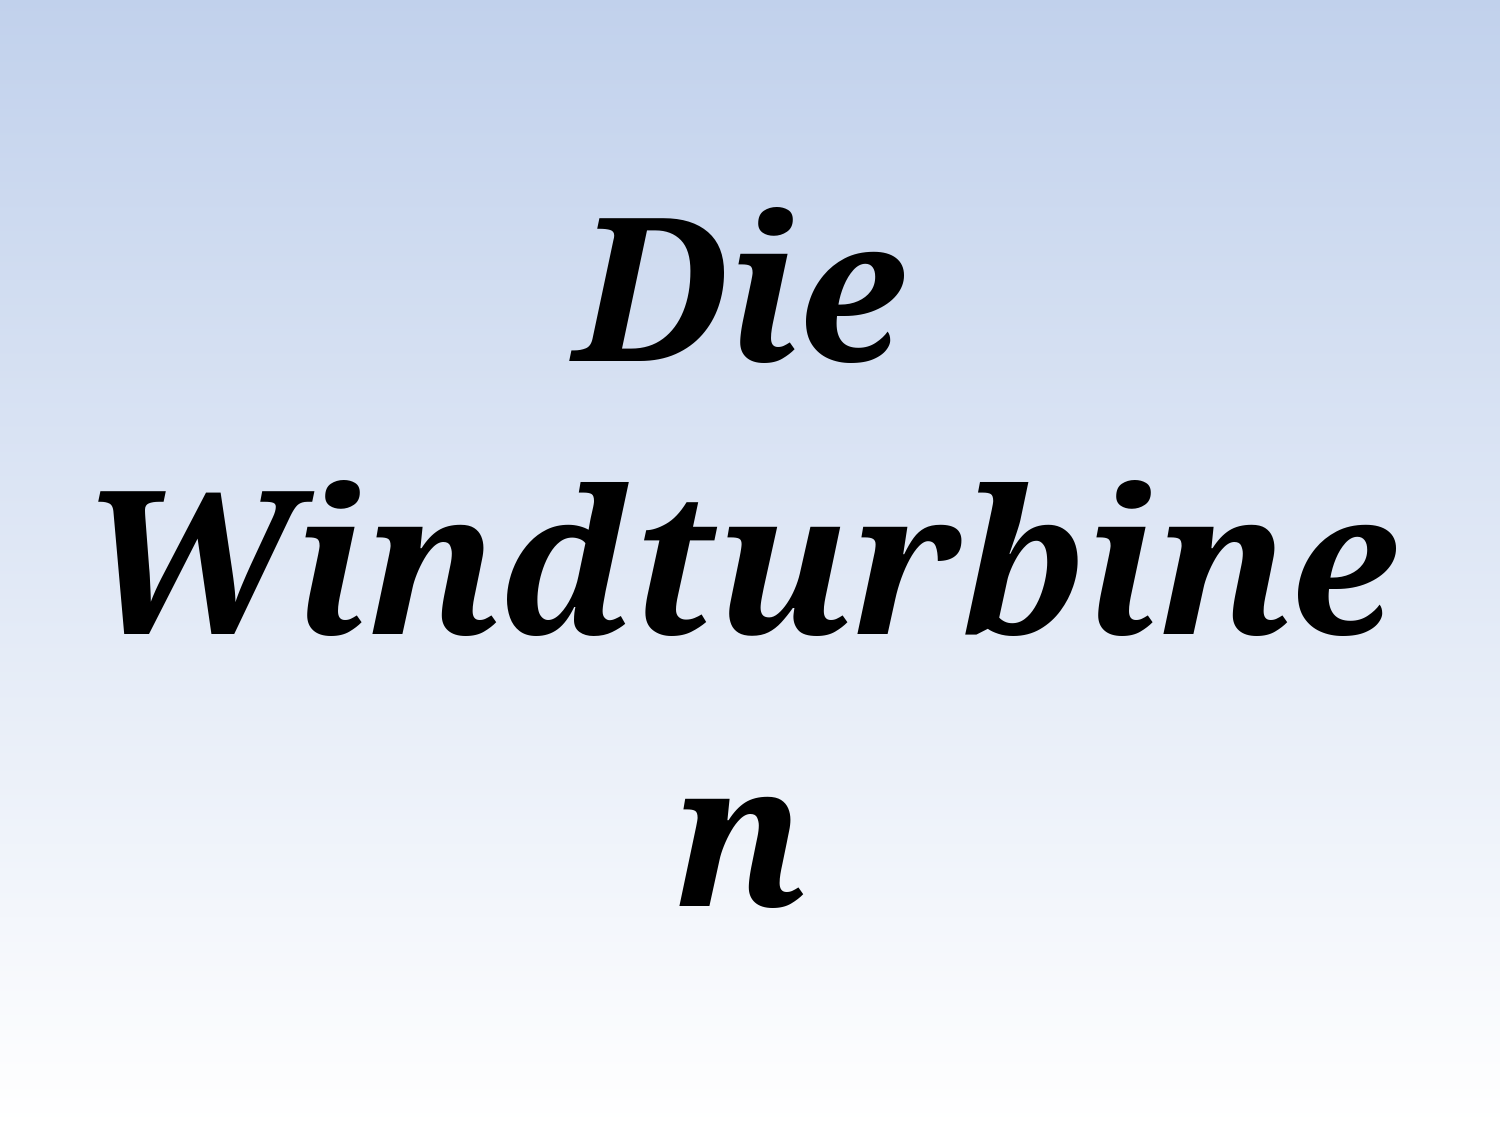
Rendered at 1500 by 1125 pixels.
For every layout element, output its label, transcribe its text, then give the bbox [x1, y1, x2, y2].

title Die Windturbinen [64, 42, 1415, 1071]
